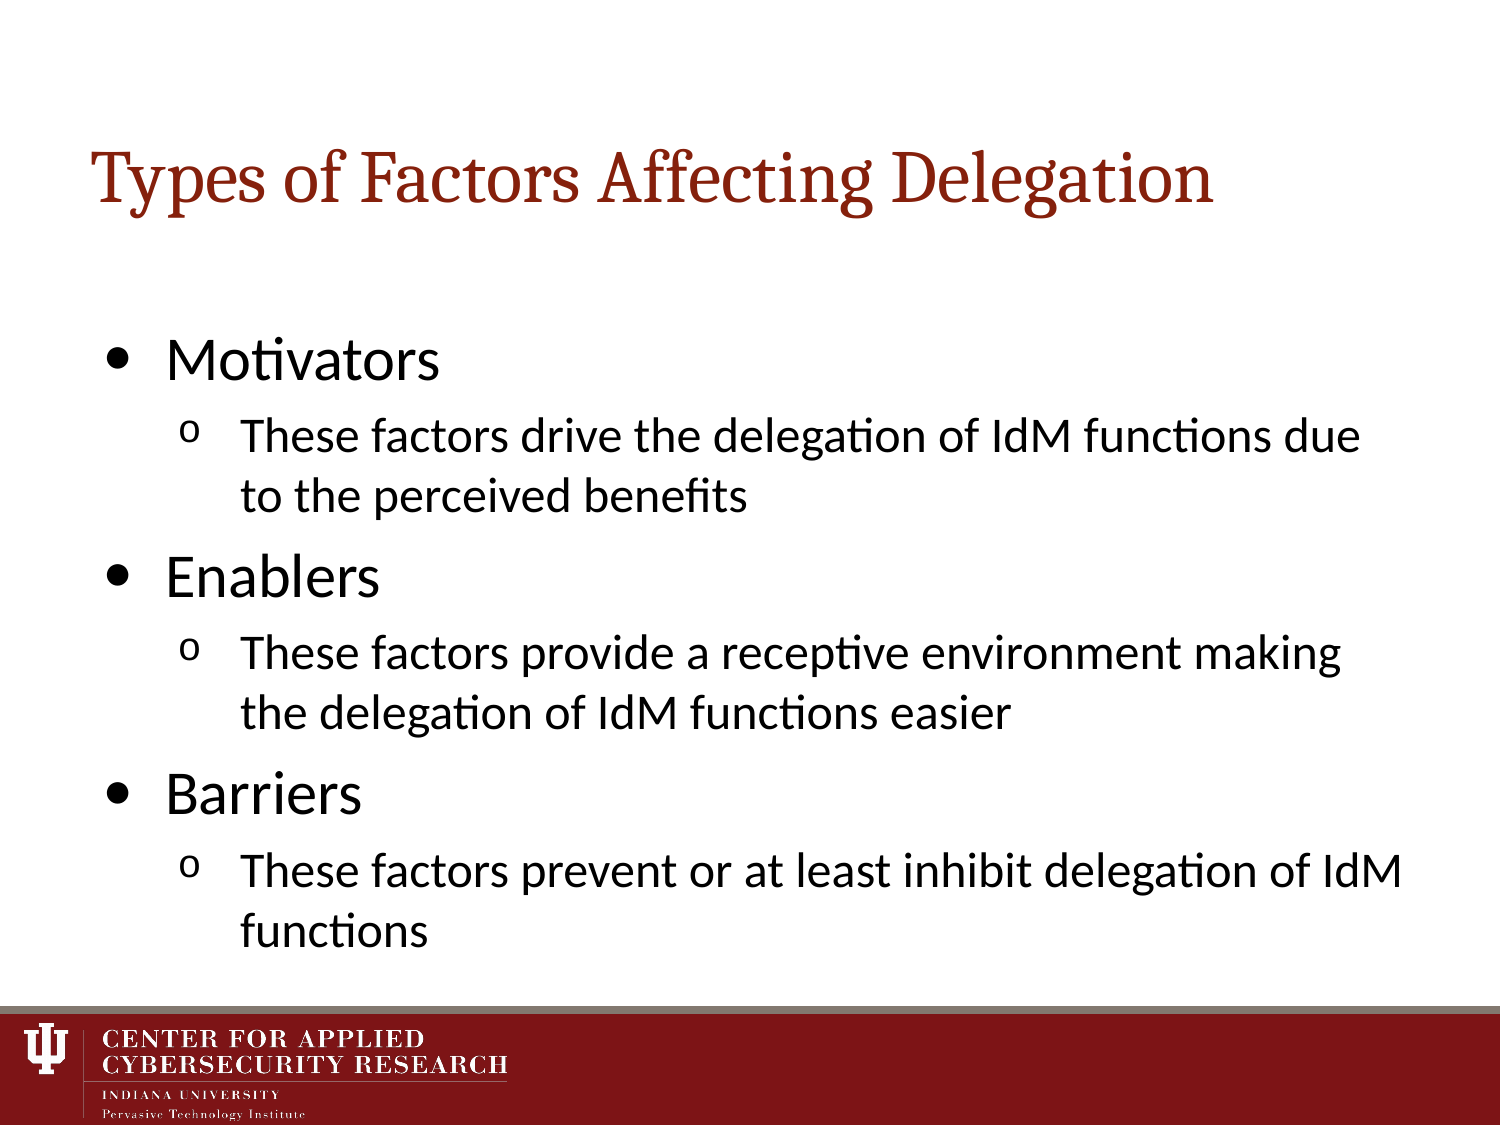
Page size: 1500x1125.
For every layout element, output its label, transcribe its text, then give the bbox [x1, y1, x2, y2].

title Types of Factors Affecting Delegation [75, 45, 1425, 233]
picture [24, 1023, 507, 1121]
list Motivators These factors drive the delegation of IdM functions due to the perceived benefits Enablers These factors provide a receptive environment making the delegation of IdM functions easier Barriers These factors prevent or at least inhibit delegation of IdM functions [75, 262, 1425, 1078]
